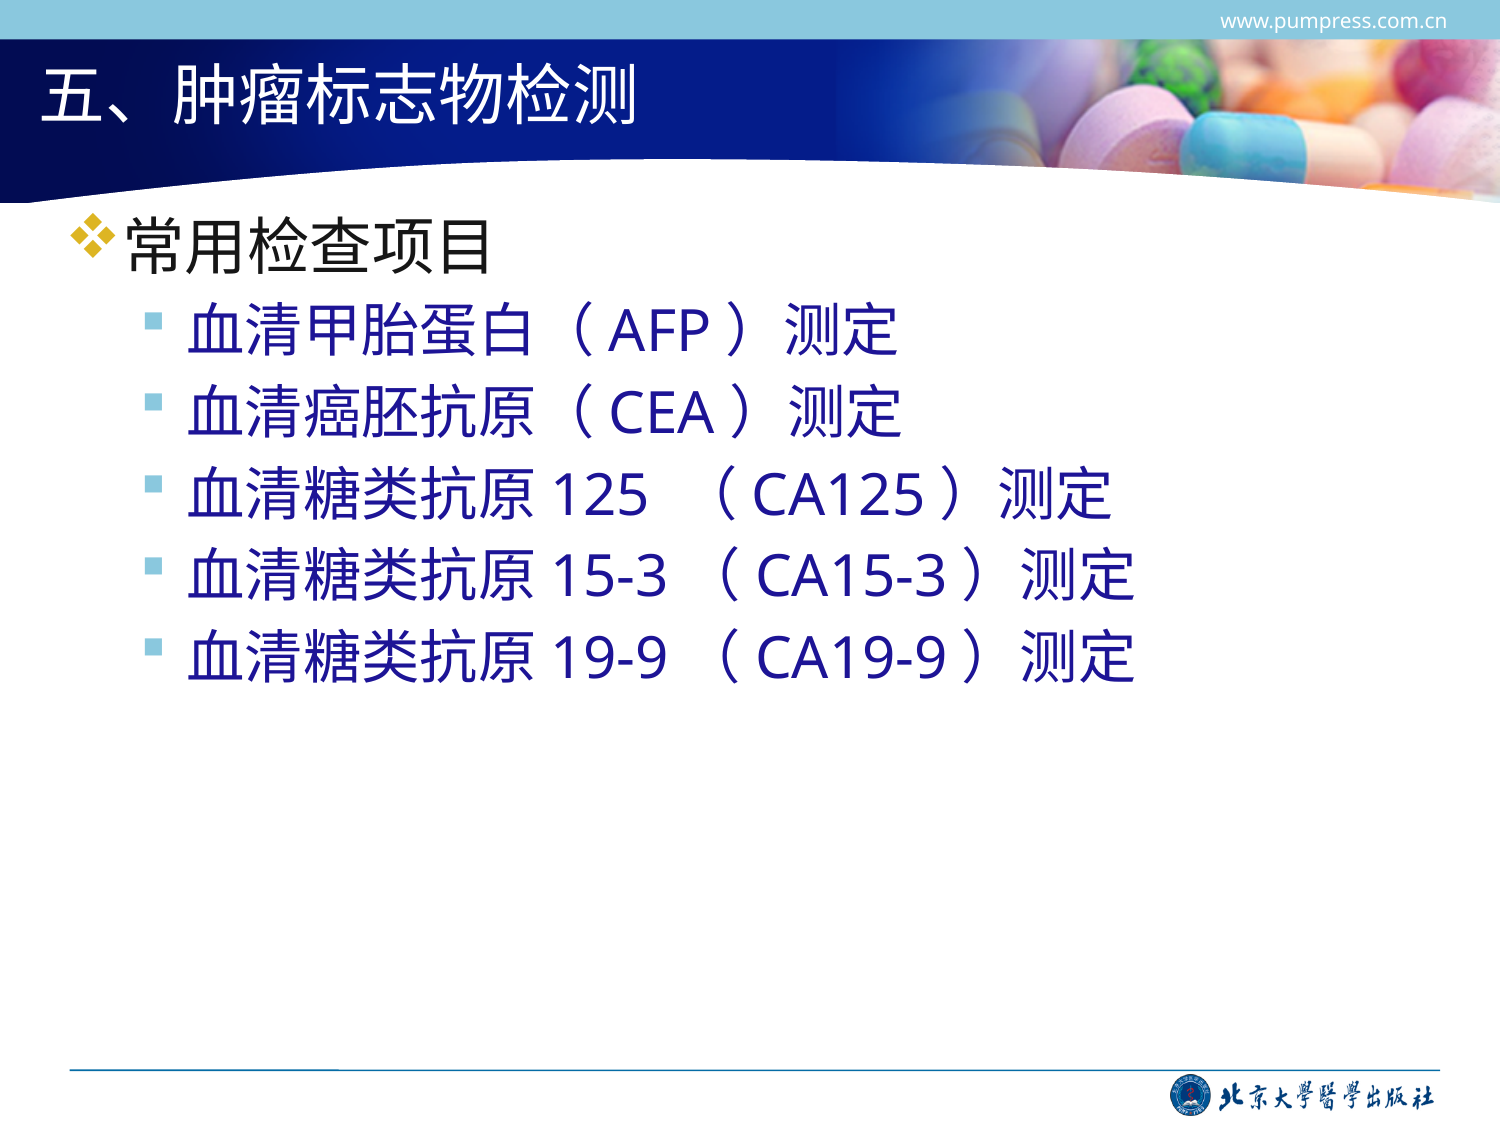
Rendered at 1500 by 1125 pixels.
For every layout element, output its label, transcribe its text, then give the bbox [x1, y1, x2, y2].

picture [1170, 1074, 1436, 1118]
picture [0, 40, 1500, 203]
slide_number www.pumpress.com.cn [1024, 0, 1463, 38]
title 五、肿瘤标志物检测 [23, 46, 1349, 140]
list 常用检查项目 血清甲胎蛋白（AFP）测定 血清癌胚抗原（CEA）测定 血清糖类抗原125 （CA125）测定 血清糖类抗原15-3（CA15-3）测定 血清糖类抗原19-9（CA19-9）测定 [49, 198, 1463, 1026]
